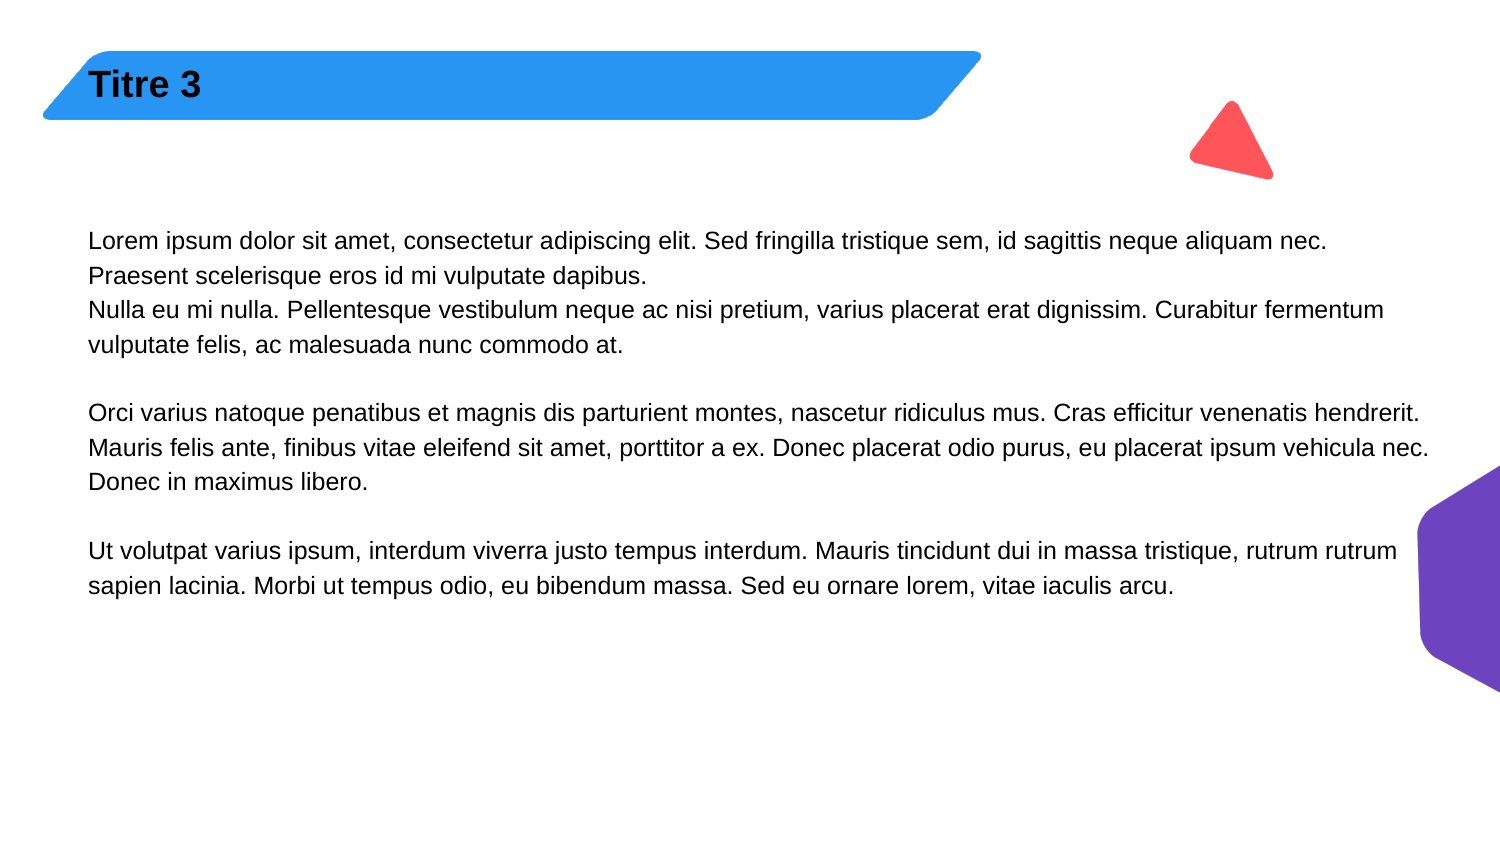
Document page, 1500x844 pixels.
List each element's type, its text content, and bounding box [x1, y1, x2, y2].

picture [43, 50, 982, 120]
picture [1187, 99, 1294, 205]
title Titre 3 [73, 44, 1371, 126]
text_box Lorem ipsum dolor sit amet, consectetur adipiscing elit. Sed fringilla tristique sem, id sagittis neque aliquam nec. Praesent scelerisque eros id mi vulputate dapibus. Nulla eu mi nulla. Pellentesque vestibulum neque ac nisi pretium, varius placerat erat dignissim. Curabitur fermentum vulputate felis, ac malesuada nunc commodo at. Orci varius natoque penatibus et magnis dis parturient montes, nascetur ridiculus mus. Cras efficitur venenatis hendrerit. Mauris felis ante, finibus vitae eleifend sit amet, porttitor a ex. Donec placerat odio purus, eu placerat ipsum vehicula nec. Donec in maximus libero. Ut volutpat varius ipsum, interdum viverra justo tempus interdum. Mauris tincidunt dui in massa tristique, rutrum rutrum sapien lacinia. Morbi ut tempus odio, eu bibendum massa. Sed eu ornare lorem, vitae iaculis arcu. [73, 205, 1450, 748]
picture [1314, 407, 1500, 723]
